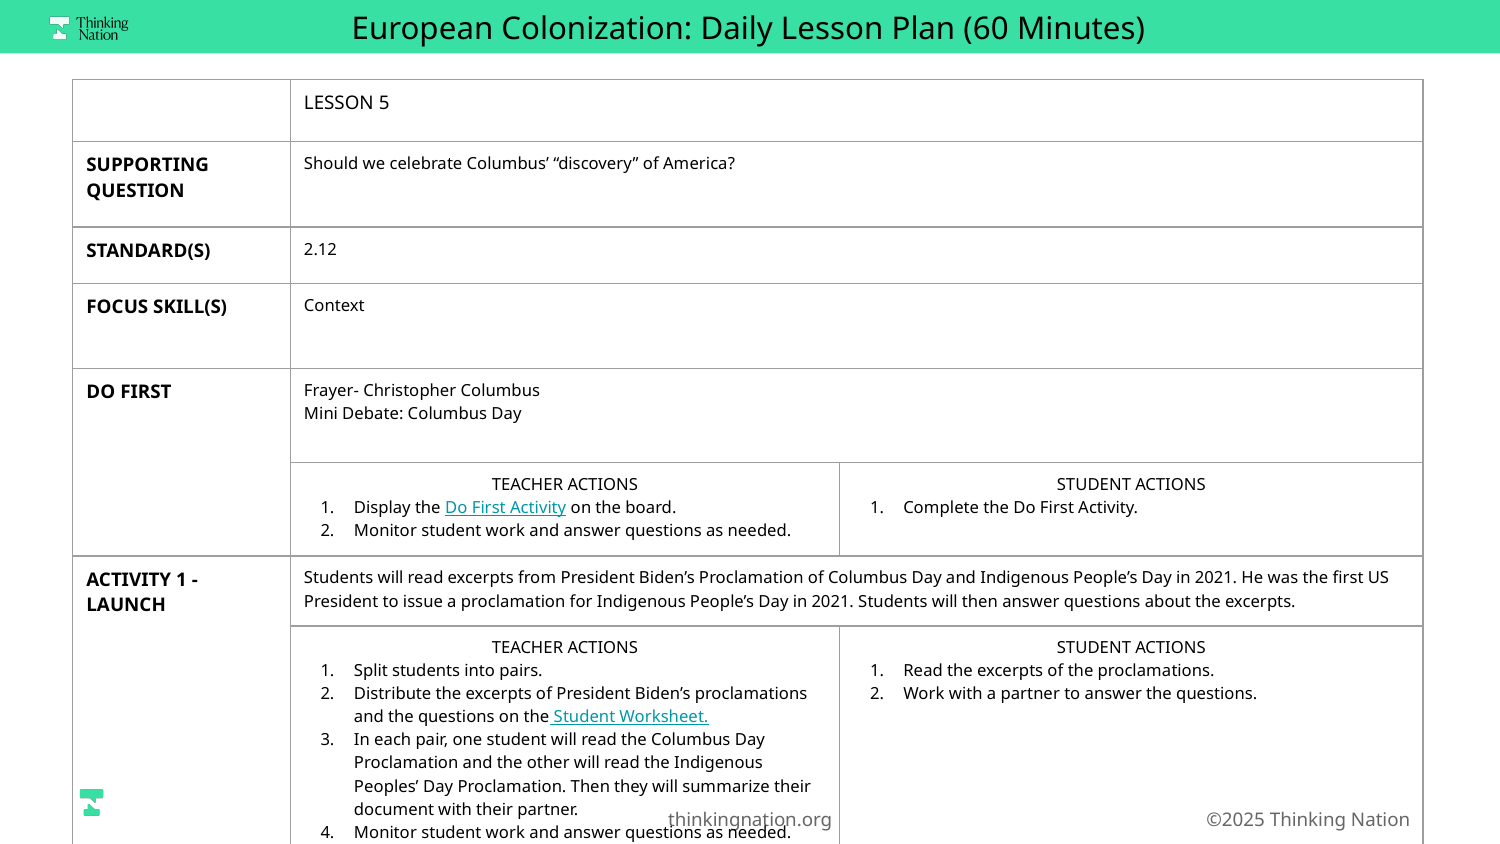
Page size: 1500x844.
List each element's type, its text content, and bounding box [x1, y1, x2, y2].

table_cell STANDARD(S) [73, 228, 290, 283]
table_header [73, 80, 290, 141]
picture [73, 783, 110, 821]
text_box European Colonization: Daily Lesson Plan (60 Minutes) [0, 0, 1500, 54]
table_cell Students will read excerpts from President Biden’s Proclamation of Columbus Day and Indigenous People’s Day in 2021. He was the first US President to issue a proclamation for Indigenous People’s Day in 2021. Students will then answer questions about the excerpts. [291, 557, 1422, 625]
table_cell TEACHER ACTIONS Display the Do First Activity on the board. Monitor student work and answer questions as needed. [291, 463, 839, 555]
table_header LESSON 5 [291, 80, 1422, 141]
table_cell SUPPORTING QUESTION [73, 142, 290, 226]
table_cell FOCUS SKILL(S) [73, 284, 290, 368]
table_cell Frayer- Christopher Columbus Mini Debate: Columbus Day [291, 369, 1422, 462]
table_cell Should we celebrate Columbus’ “discovery” of America? [291, 142, 1422, 226]
table_cell STUDENT ACTIONS Read the excerpts of the proclamations. Work with a partner to answer the questions. [840, 627, 1422, 844]
table_cell Context [291, 284, 1422, 368]
table_cell STUDENT ACTIONS Complete the Do First Activity. [840, 463, 1422, 555]
table_cell DO FIRST [73, 369, 290, 555]
picture [41, 9, 131, 47]
table_cell TEACHER ACTIONS Split students into pairs. Distribute the excerpts of President Biden’s proclamations and the questions on the Student Worksheet. In each pair, one student will read the Columbus Day Proclamation and the other will read the Indigenous Peoples’ Day Proclamation. Then they will summarize their document with their partner. Monitor student work and answer questions as needed. [291, 627, 839, 844]
table_cell ACTIVITY 1 - LAUNCH [73, 557, 290, 844]
table_cell 2.12 [291, 228, 1422, 283]
